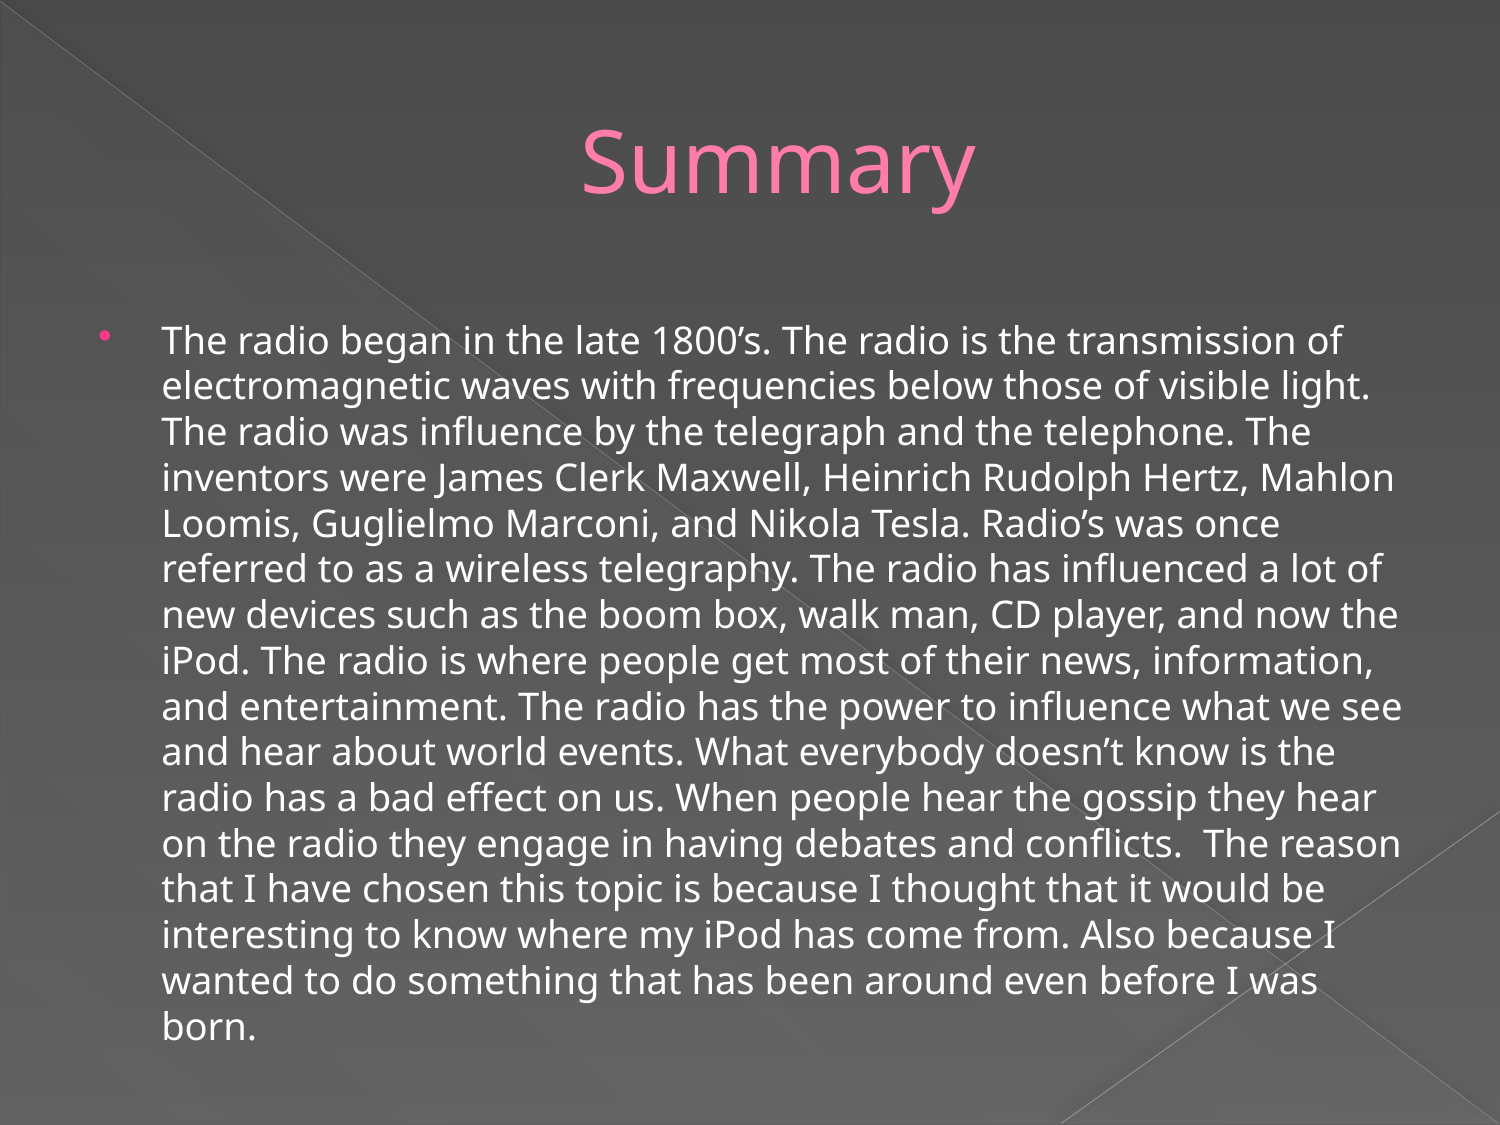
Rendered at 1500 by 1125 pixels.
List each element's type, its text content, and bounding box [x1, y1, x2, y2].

list The radio began in the late 1800’s. The radio is the transmission of electromagnetic waves with frequencies below those of visible light. The radio was influence by the telegraph and the telephone. The inventors were James Clerk Maxwell, Heinrich Rudolph Hertz, Mahlon Loomis, Guglielmo Marconi, and Nikola Tesla. Radio’s was once referred to as a wireless telegraphy. The radio has influenced a lot of new devices such as the boom box, walk man, CD player, and now the iPod. The radio is where people get most of their news, information, and entertainment. The radio has the power to influence what we see and hear about world events. What everybody doesn’t know is the radio has a bad effect on us. When people hear the gossip they hear on the radio they engage in having debates and conflicts. The reason that I have chosen this topic is because I thought that it would be interesting to know where my iPod has come from. Also because I wanted to do something that has been around even before I was born. [75, 308, 1425, 1059]
title Summary [75, 43, 1425, 274]
